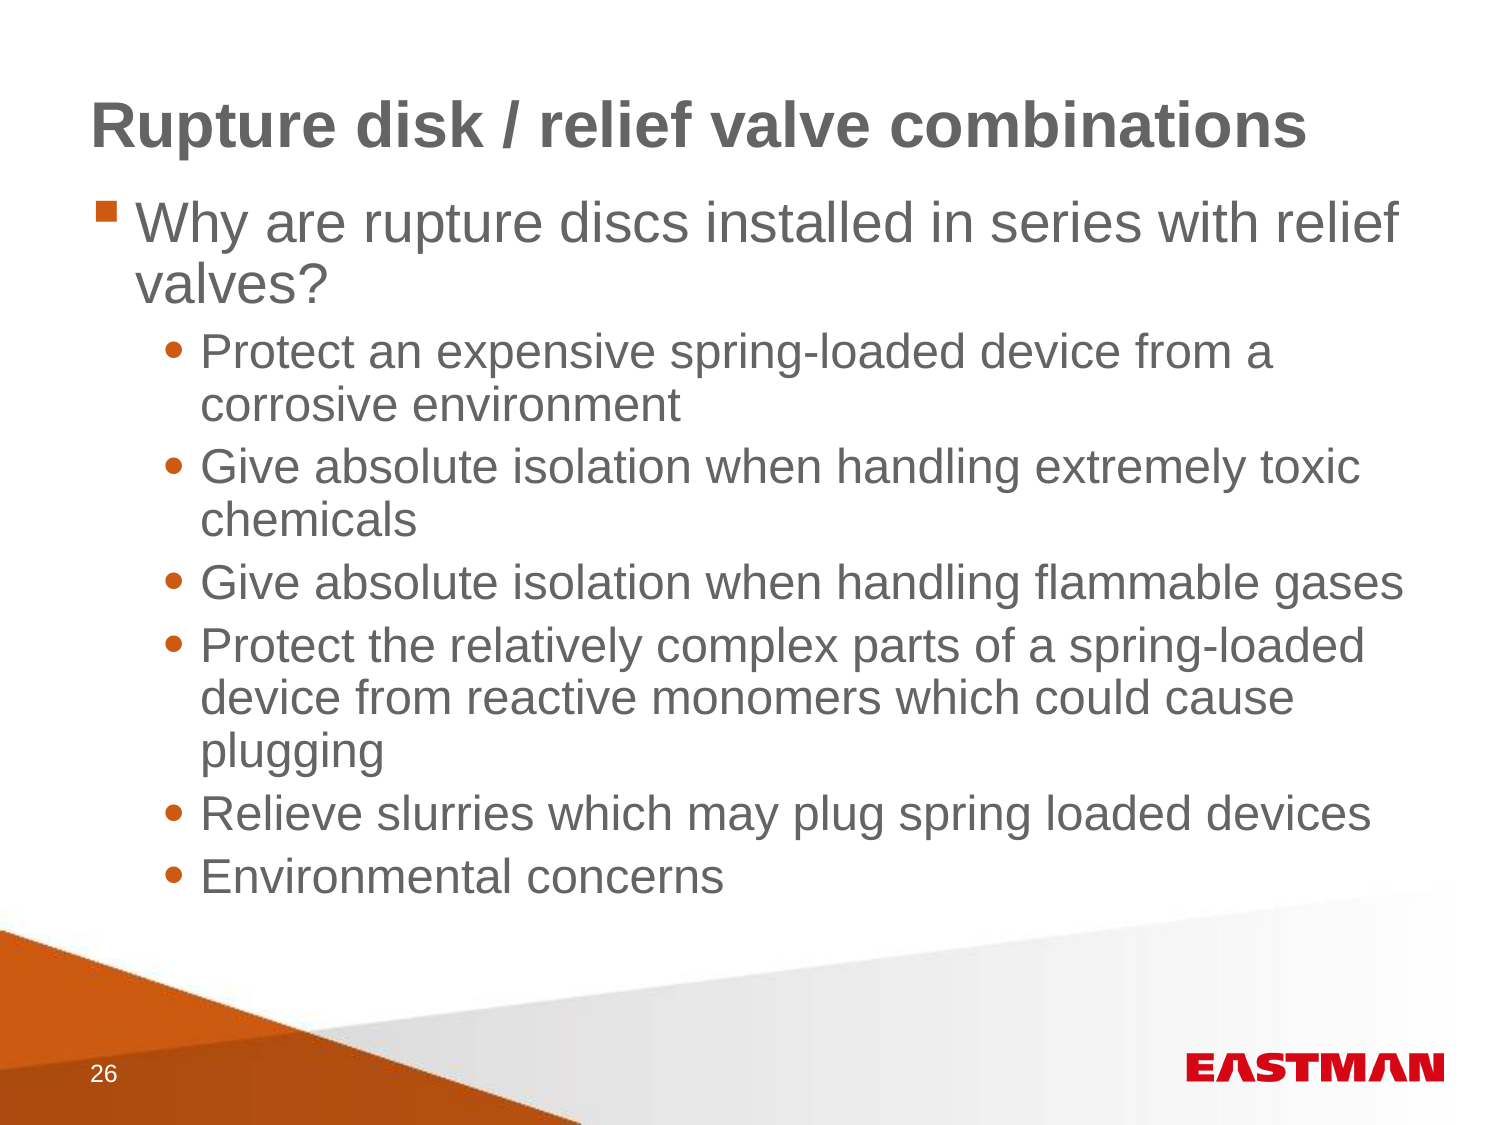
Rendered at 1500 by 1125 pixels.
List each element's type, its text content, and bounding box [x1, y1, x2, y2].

picture [0, 859, 1500, 1125]
list Why are rupture discs installed in series with relief valves? Protect an expensive spring-loaded device from a corrosive environment Give absolute isolation when handling extremely toxic chemicals Give absolute isolation when handling flammable gases Protect the relatively complex parts of a spring-loaded device from reactive monomers which could cause plugging Relieve slurries which may plug spring loaded devices Environmental concerns [75, 185, 1425, 966]
title Rupture disk / relief valve combinations [75, 75, 1425, 185]
slide_number 26 [75, 1042, 150, 1103]
